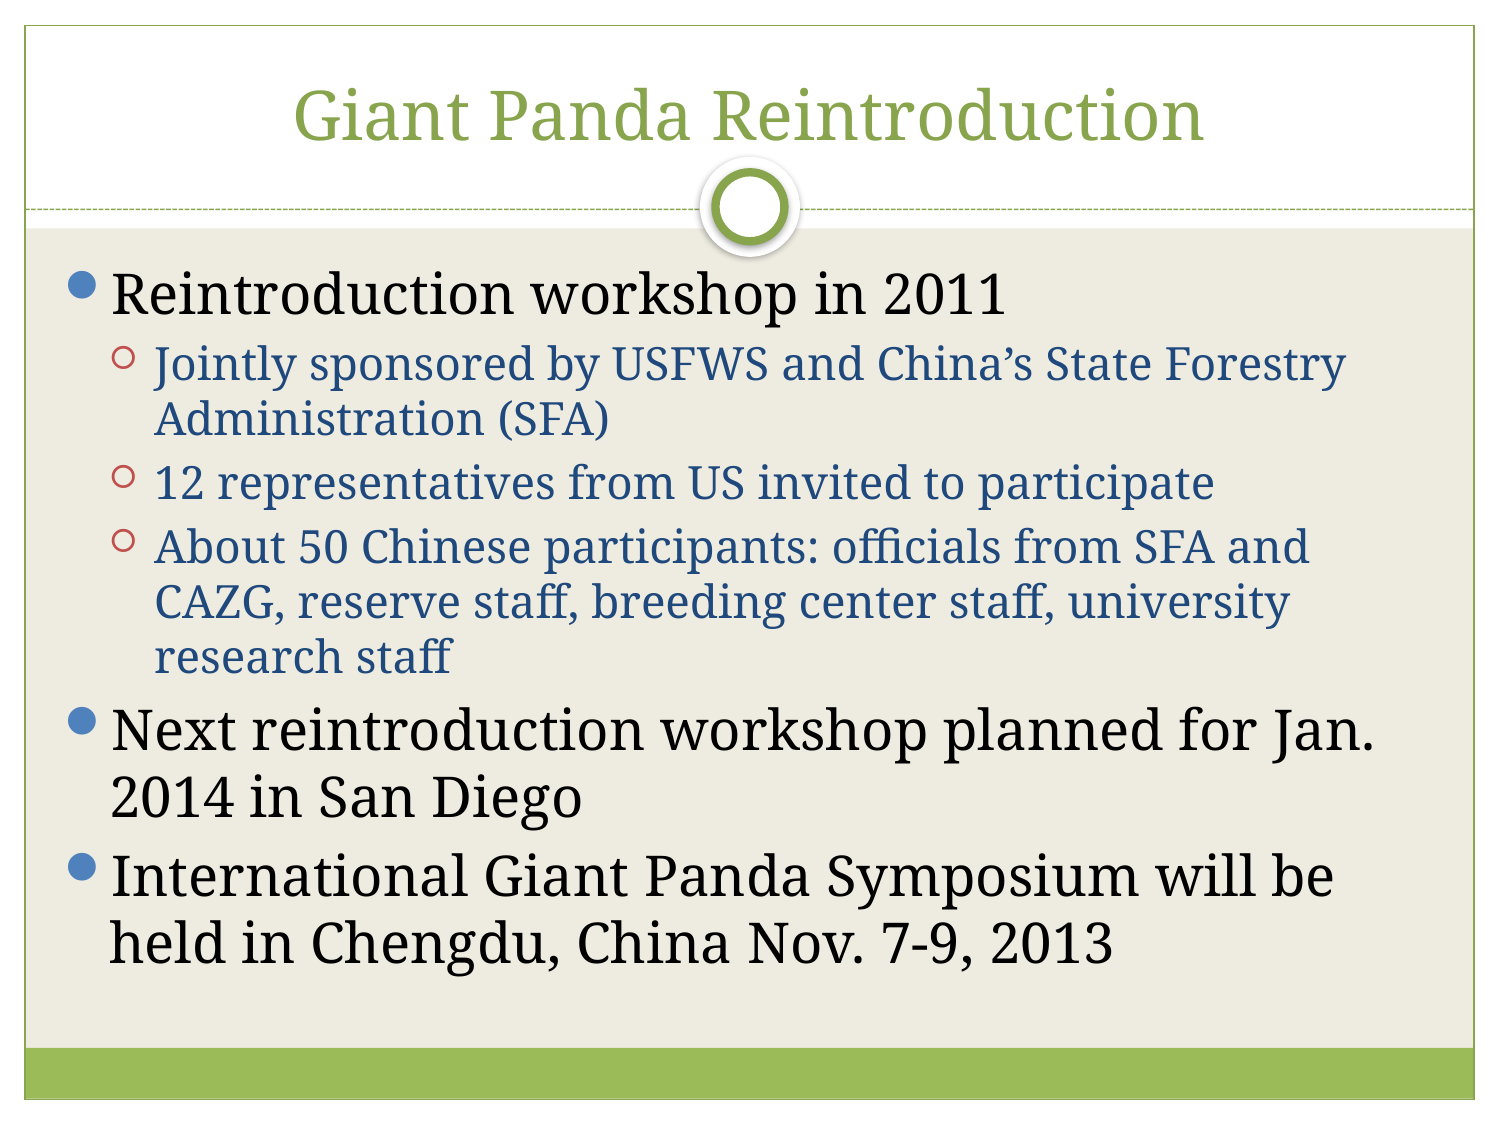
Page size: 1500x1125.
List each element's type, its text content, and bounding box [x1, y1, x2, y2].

title Giant Panda Reintroduction [49, 37, 1450, 162]
list Reintroduction workshop in 2011 Jointly sponsored by USFWS and China’s State Forestry Administration (SFA) 12 representatives from US invited to participate About 50 Chinese participants: officials from SFA and CAZG, reserve staff, breeding center staff, university research staff Next reintroduction workshop planned for Jan. 2014 in San Diego International Giant Panda Symposium will be held in Chengdu, China Nov. 7-9, 2013 [49, 250, 1445, 1001]
